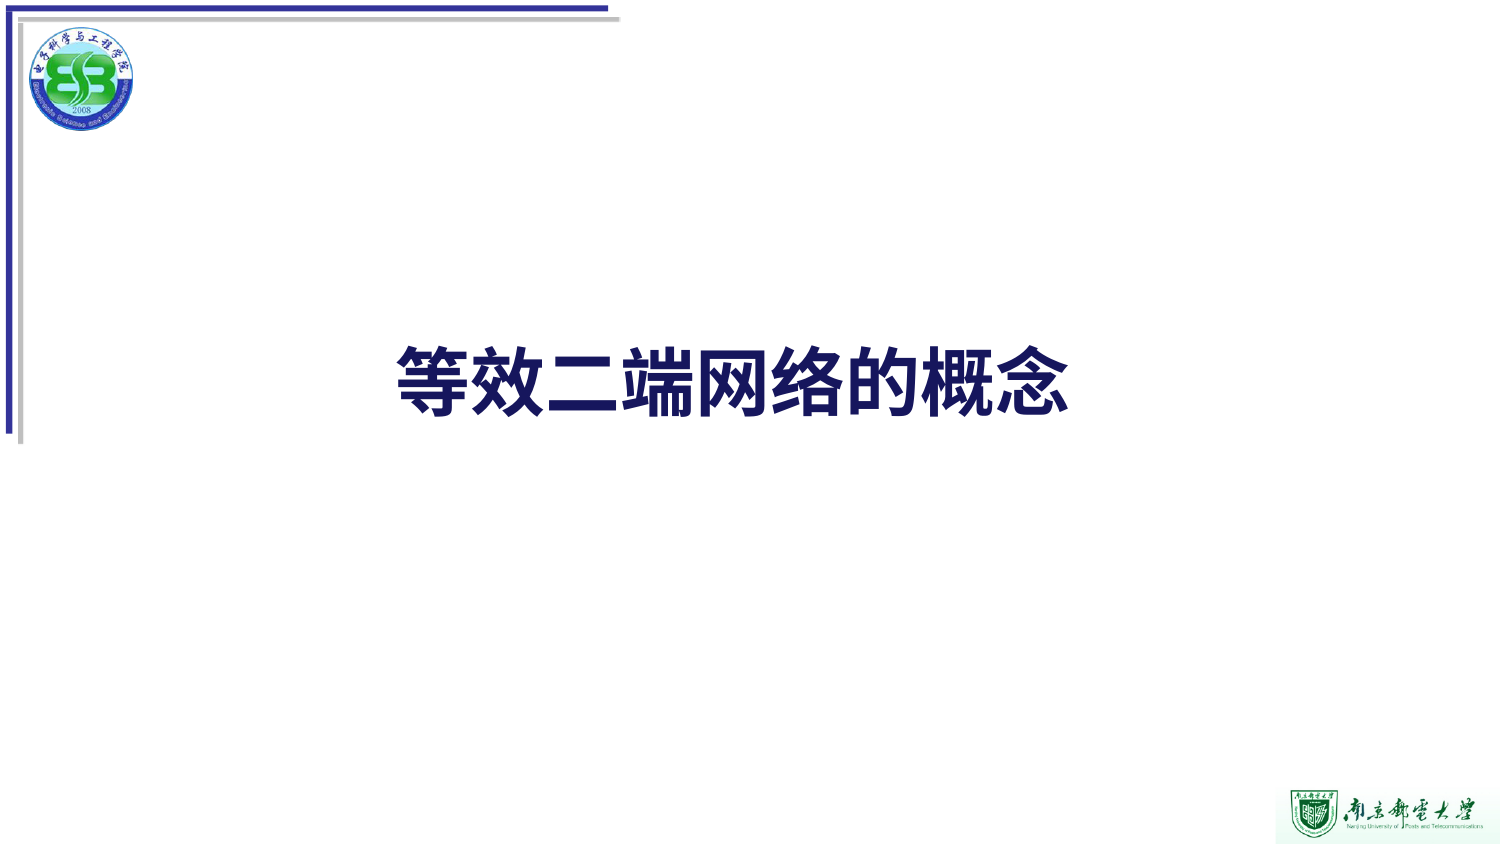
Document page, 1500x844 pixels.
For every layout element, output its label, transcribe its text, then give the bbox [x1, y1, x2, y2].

picture [1275, 781, 1500, 844]
picture [29, 26, 135, 132]
text_box 等效二端网络的概念 [380, 328, 1085, 433]
